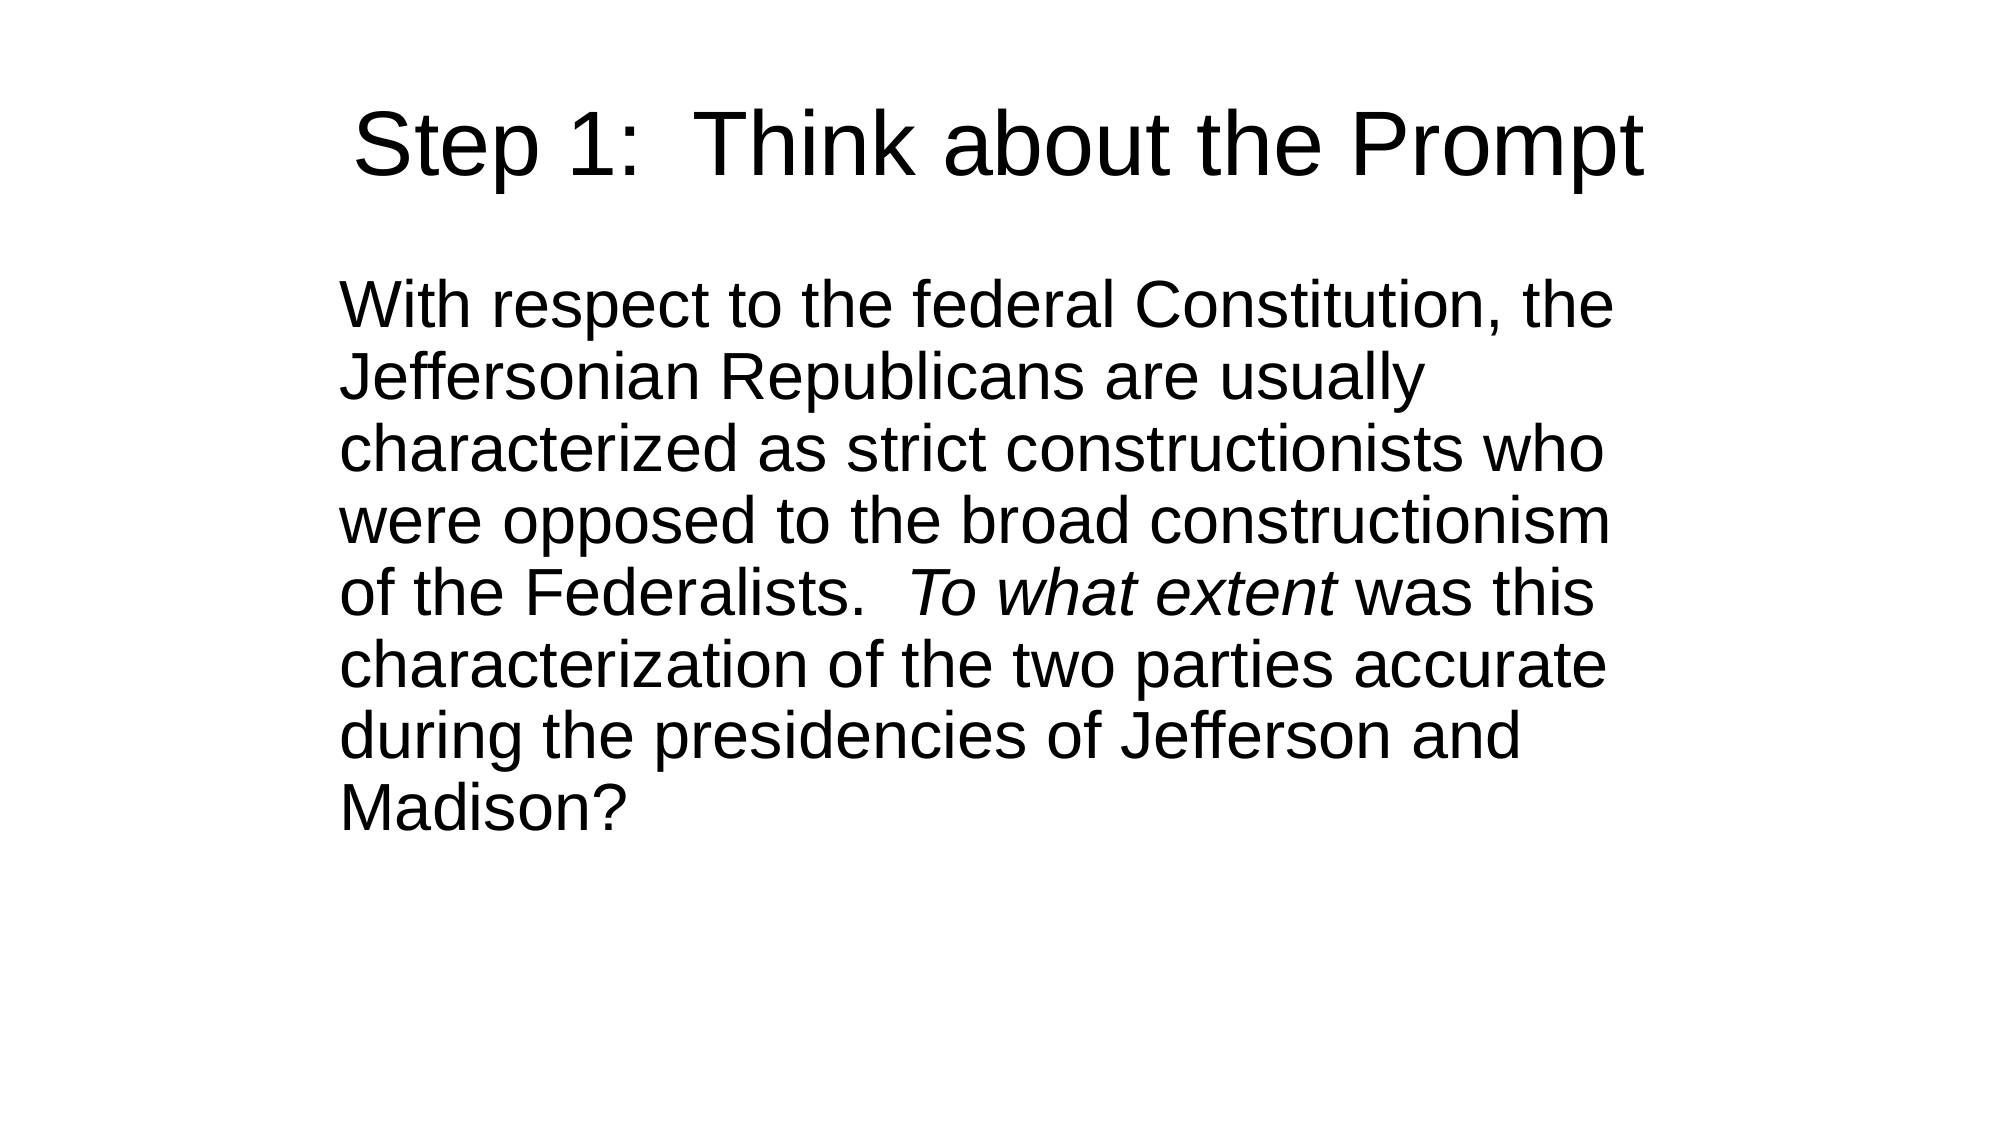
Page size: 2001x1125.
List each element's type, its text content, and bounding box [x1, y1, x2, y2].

text_box Step 1: Think about the Prompt [324, 45, 1675, 233]
text_box With respect to the federal Constitution, the Jeffersonian Republicans are usually characterized as strict constructionists who were opposed to the broad constructionism of the Federalists. To what extent was this characterization of the two parties accurate during the presidencies of Jefferson and Madison? [324, 262, 1675, 1005]
